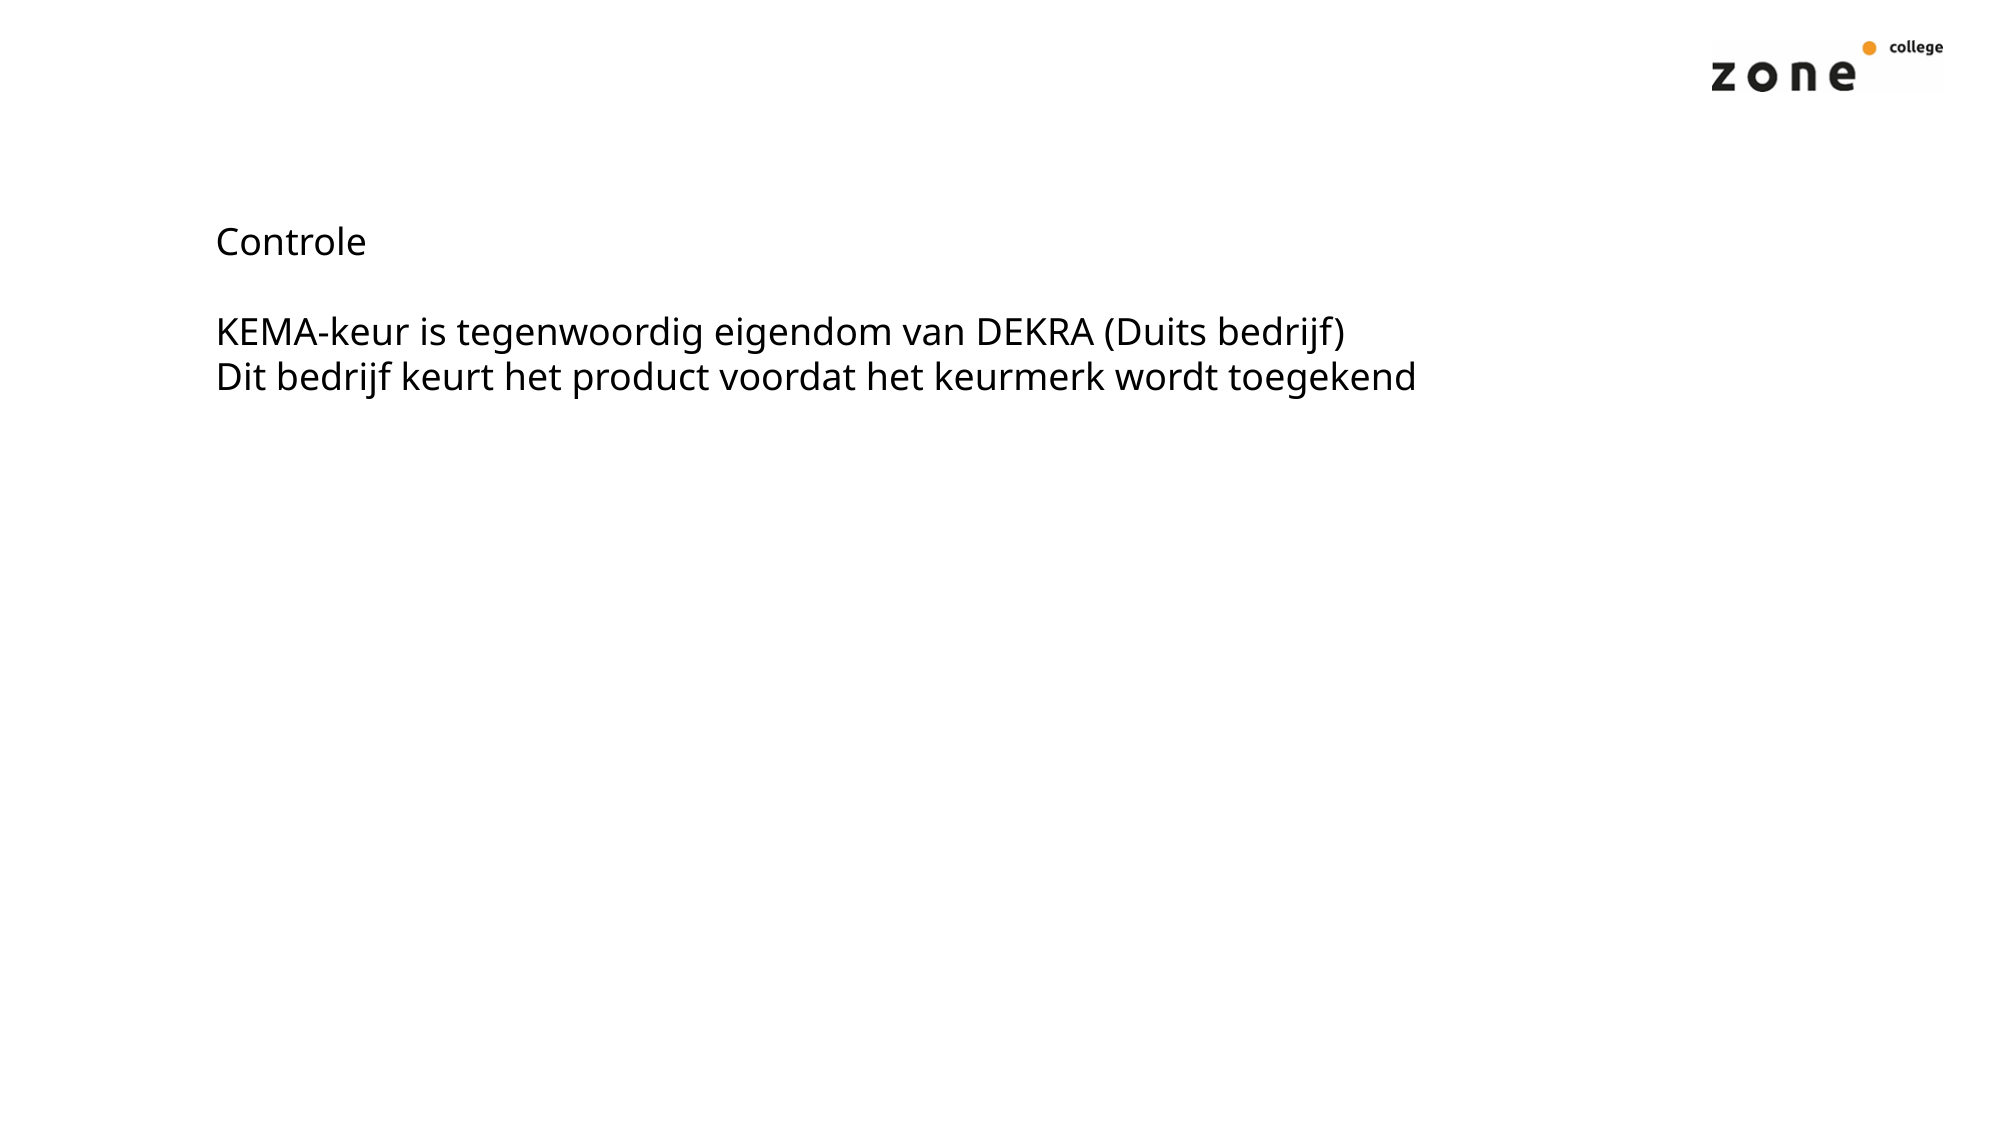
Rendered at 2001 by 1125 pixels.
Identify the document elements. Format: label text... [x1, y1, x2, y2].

picture [1711, 40, 1943, 93]
text_box Controle KEMA-keur is tegenwoordig eigendom van DEKRA (Duits bedrijf) Dit bedrijf keurt het product voordat het keurmerk wordt toegekend [200, 210, 1653, 586]
